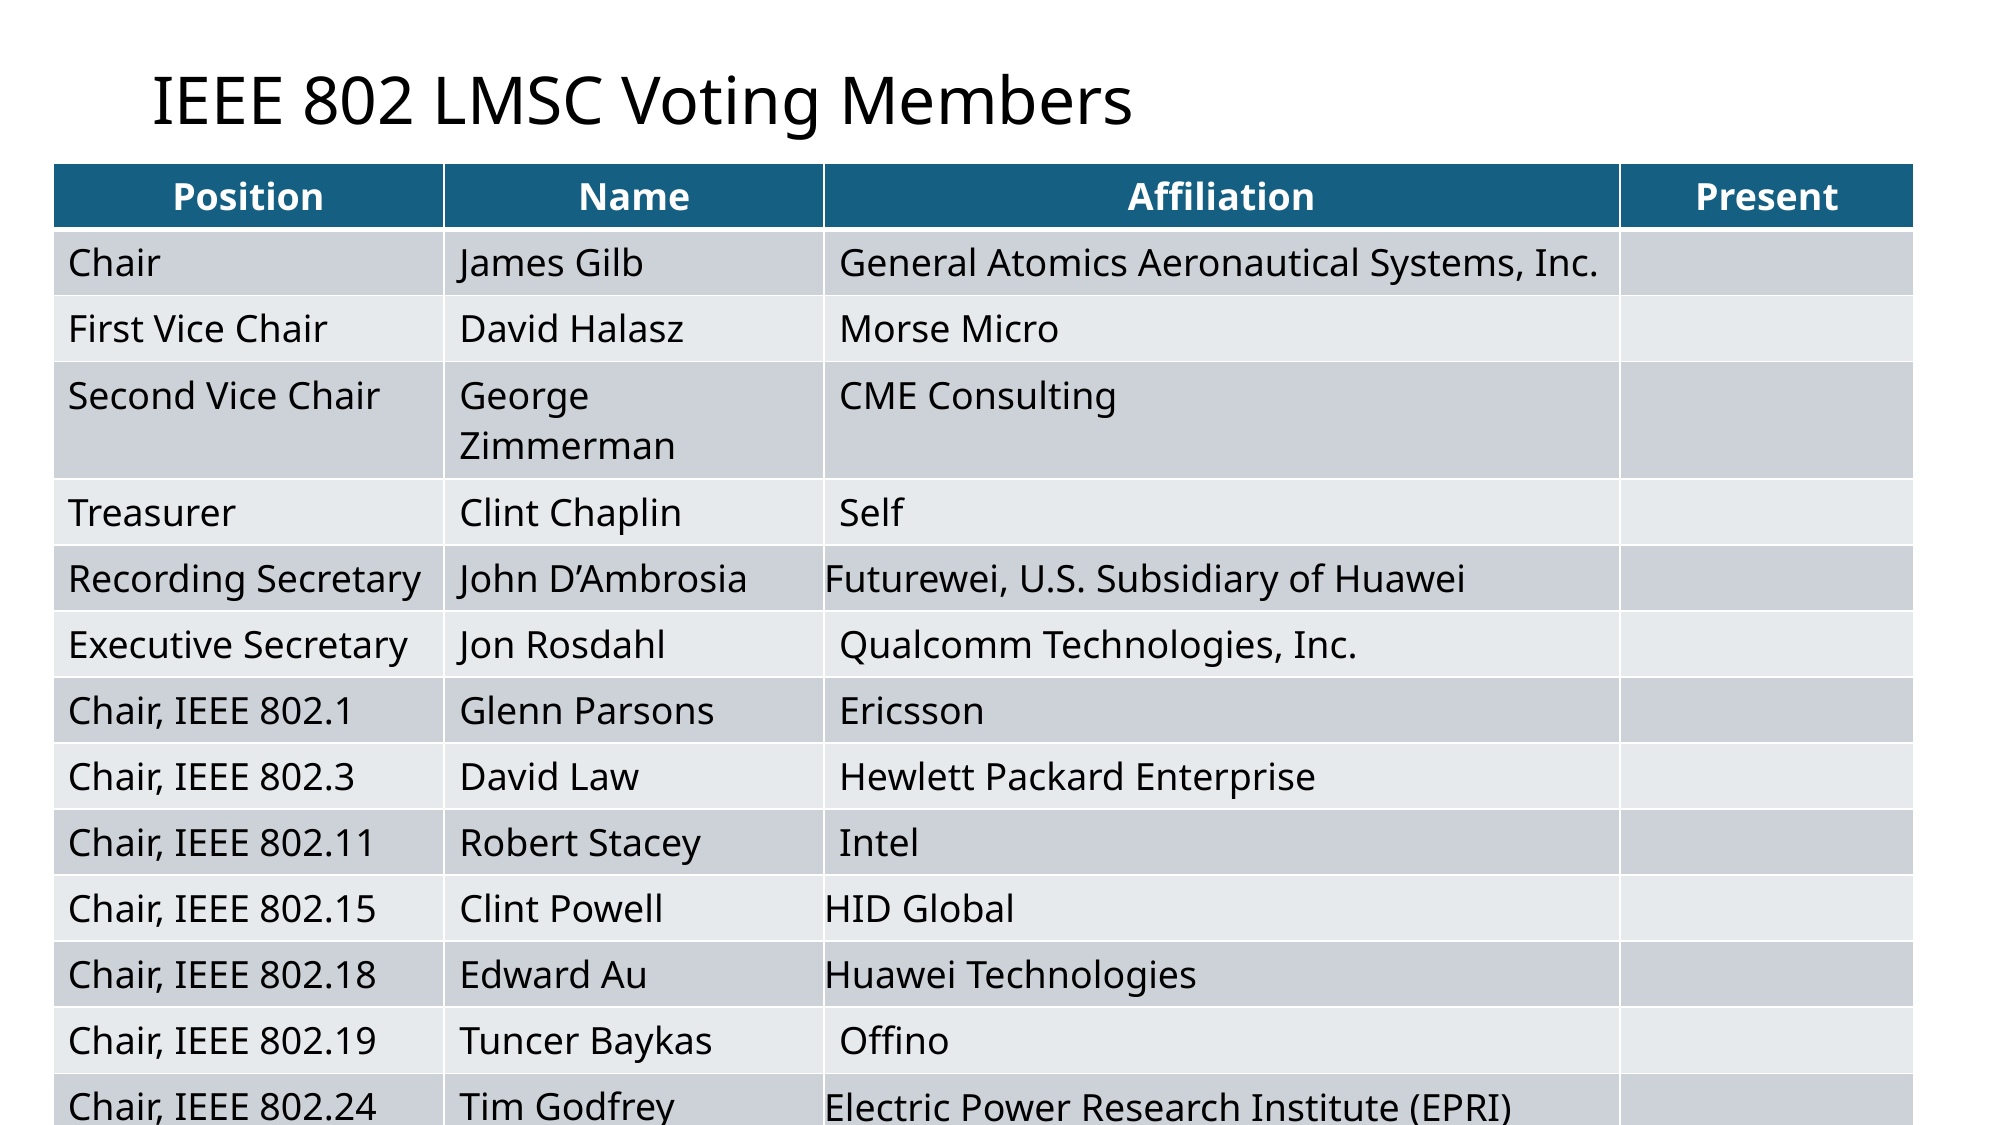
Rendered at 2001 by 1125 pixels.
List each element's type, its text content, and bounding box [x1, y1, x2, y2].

table_cell [1621, 810, 1913, 874]
table_cell Treasurer [54, 480, 443, 544]
table_cell Tuncer Baykas [445, 1008, 823, 1073]
footer ec-24-0199-00-00EC [662, 1042, 1338, 1103]
title IEEE 802 LMSC Voting Members [137, 59, 1863, 147]
table_cell [1621, 876, 1913, 940]
table_cell Ericsson [825, 678, 1619, 742]
table_cell George Zimmerman [445, 362, 823, 478]
table_header Position [54, 164, 443, 227]
table_cell HID Global [825, 876, 1619, 940]
table_cell [1621, 942, 1913, 1006]
table_cell [1621, 296, 1913, 361]
table_cell James Gilb [445, 232, 823, 295]
table_cell Executive Secretary [54, 612, 443, 676]
table_header Affiliation [825, 164, 1619, 227]
table_cell John D’Ambrosia [445, 546, 823, 610]
table_cell Chair, IEEE 802.15 [54, 876, 443, 940]
table_cell [1621, 480, 1913, 544]
table_cell [1621, 678, 1913, 742]
table_cell Tim Godfrey Ben Rolfe (VC) [445, 1074, 823, 1125]
table_cell [1621, 1008, 1913, 1073]
table_cell Recording Secretary [54, 546, 443, 610]
table_header Present [1621, 164, 1913, 227]
table_cell Robert Stacey [445, 810, 823, 874]
table_cell Intel [825, 810, 1619, 874]
table_cell Chair, IEEE 802.11 [54, 810, 443, 874]
table_cell Hewlett Packard Enterprise [825, 744, 1619, 808]
table_cell Offino [825, 1008, 1619, 1073]
table_cell David Halasz [445, 296, 823, 361]
table_cell Edward Au [445, 942, 823, 1006]
table_cell Chair [54, 232, 443, 295]
table_cell First Vice Chair [54, 296, 443, 361]
table_cell Chair, IEEE 802.3 [54, 744, 443, 808]
table_cell Second Vice Chair [54, 362, 443, 478]
table_cell Clint Powell [445, 876, 823, 940]
table_cell [1621, 612, 1913, 676]
table_cell Huawei Technologies [825, 942, 1619, 1006]
table_cell General Atomics Aeronautical Systems, Inc. [825, 232, 1619, 295]
table_cell [1621, 1074, 1913, 1125]
table_cell [1621, 546, 1913, 610]
table_cell David Law [445, 744, 823, 808]
table_cell Glenn Parsons [445, 678, 823, 742]
table_cell CME Consulting [825, 362, 1619, 478]
table_cell Chair, IEEE 802.24 [54, 1074, 443, 1125]
table_cell Qualcomm Technologies, Inc. [825, 612, 1619, 676]
table_header Name [445, 164, 823, 227]
table_cell [1621, 362, 1913, 478]
table_cell Jon Rosdahl [445, 612, 823, 676]
table_cell Chair, IEEE 802.1 [54, 678, 443, 742]
table_cell [1621, 744, 1913, 808]
table_cell Chair, IEEE 802.18 [54, 942, 443, 1006]
table_cell [1621, 232, 1913, 295]
table_cell Clint Chaplin [445, 480, 823, 544]
table_cell Morse Micro [825, 296, 1619, 361]
table_cell Self [825, 480, 1619, 544]
table_cell Futurewei, U.S. Subsidiary of Huawei [825, 546, 1619, 610]
table_cell Electric Power Research Institute (EPRI) Blind Creek Associates [825, 1074, 1619, 1125]
table_cell Chair, IEEE 802.19 [54, 1008, 443, 1073]
